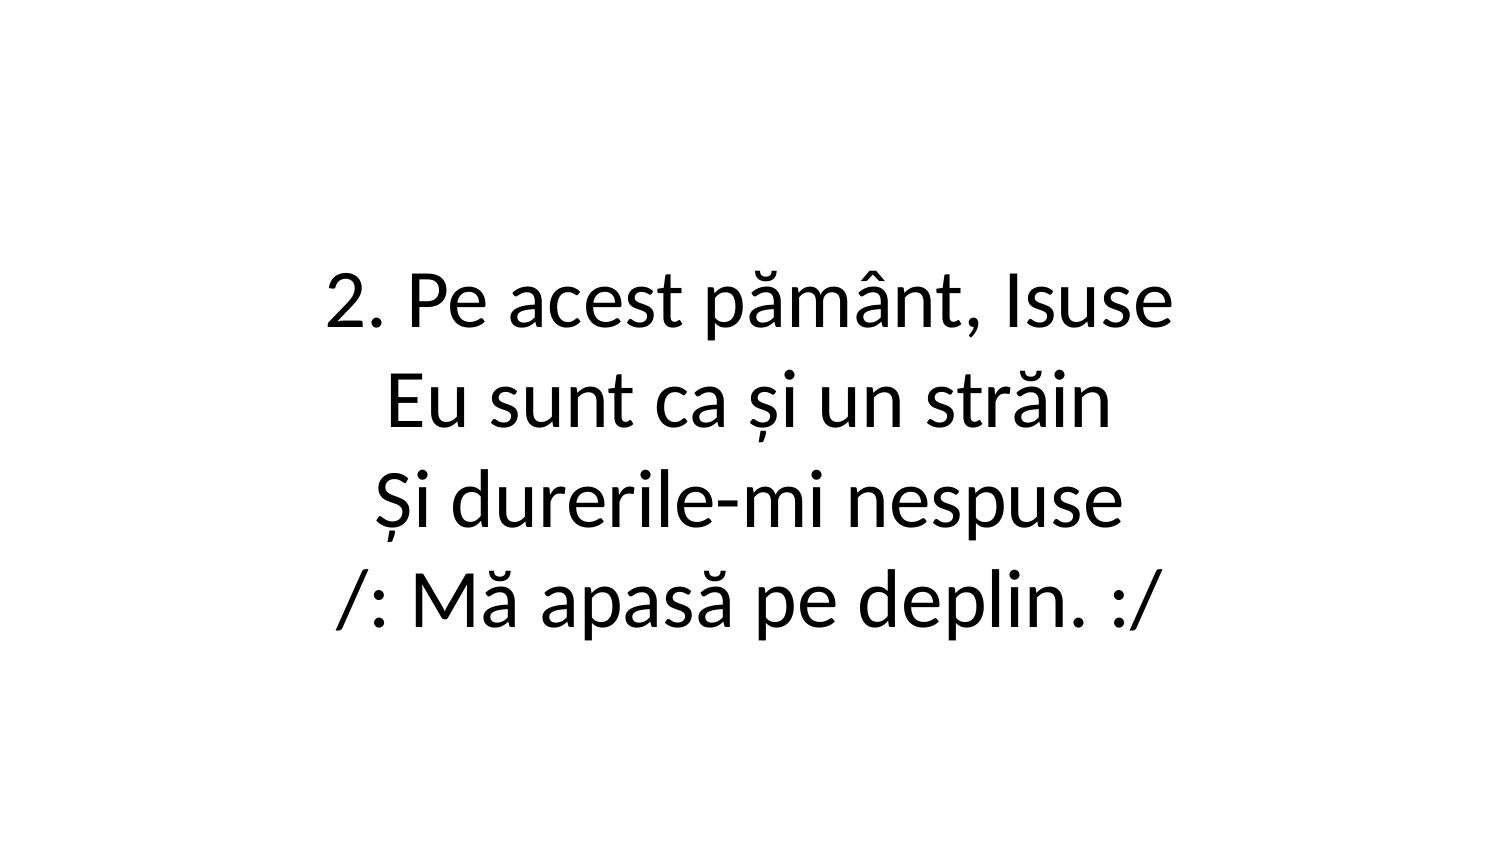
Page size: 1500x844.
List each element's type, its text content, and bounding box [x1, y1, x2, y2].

text_box 2. Pe acest pământ, Isuse Eu sunt ca și un străin Și durerile-mi nespuse /: Mă apasă pe deplin. :/ [309, 192, 1191, 652]
